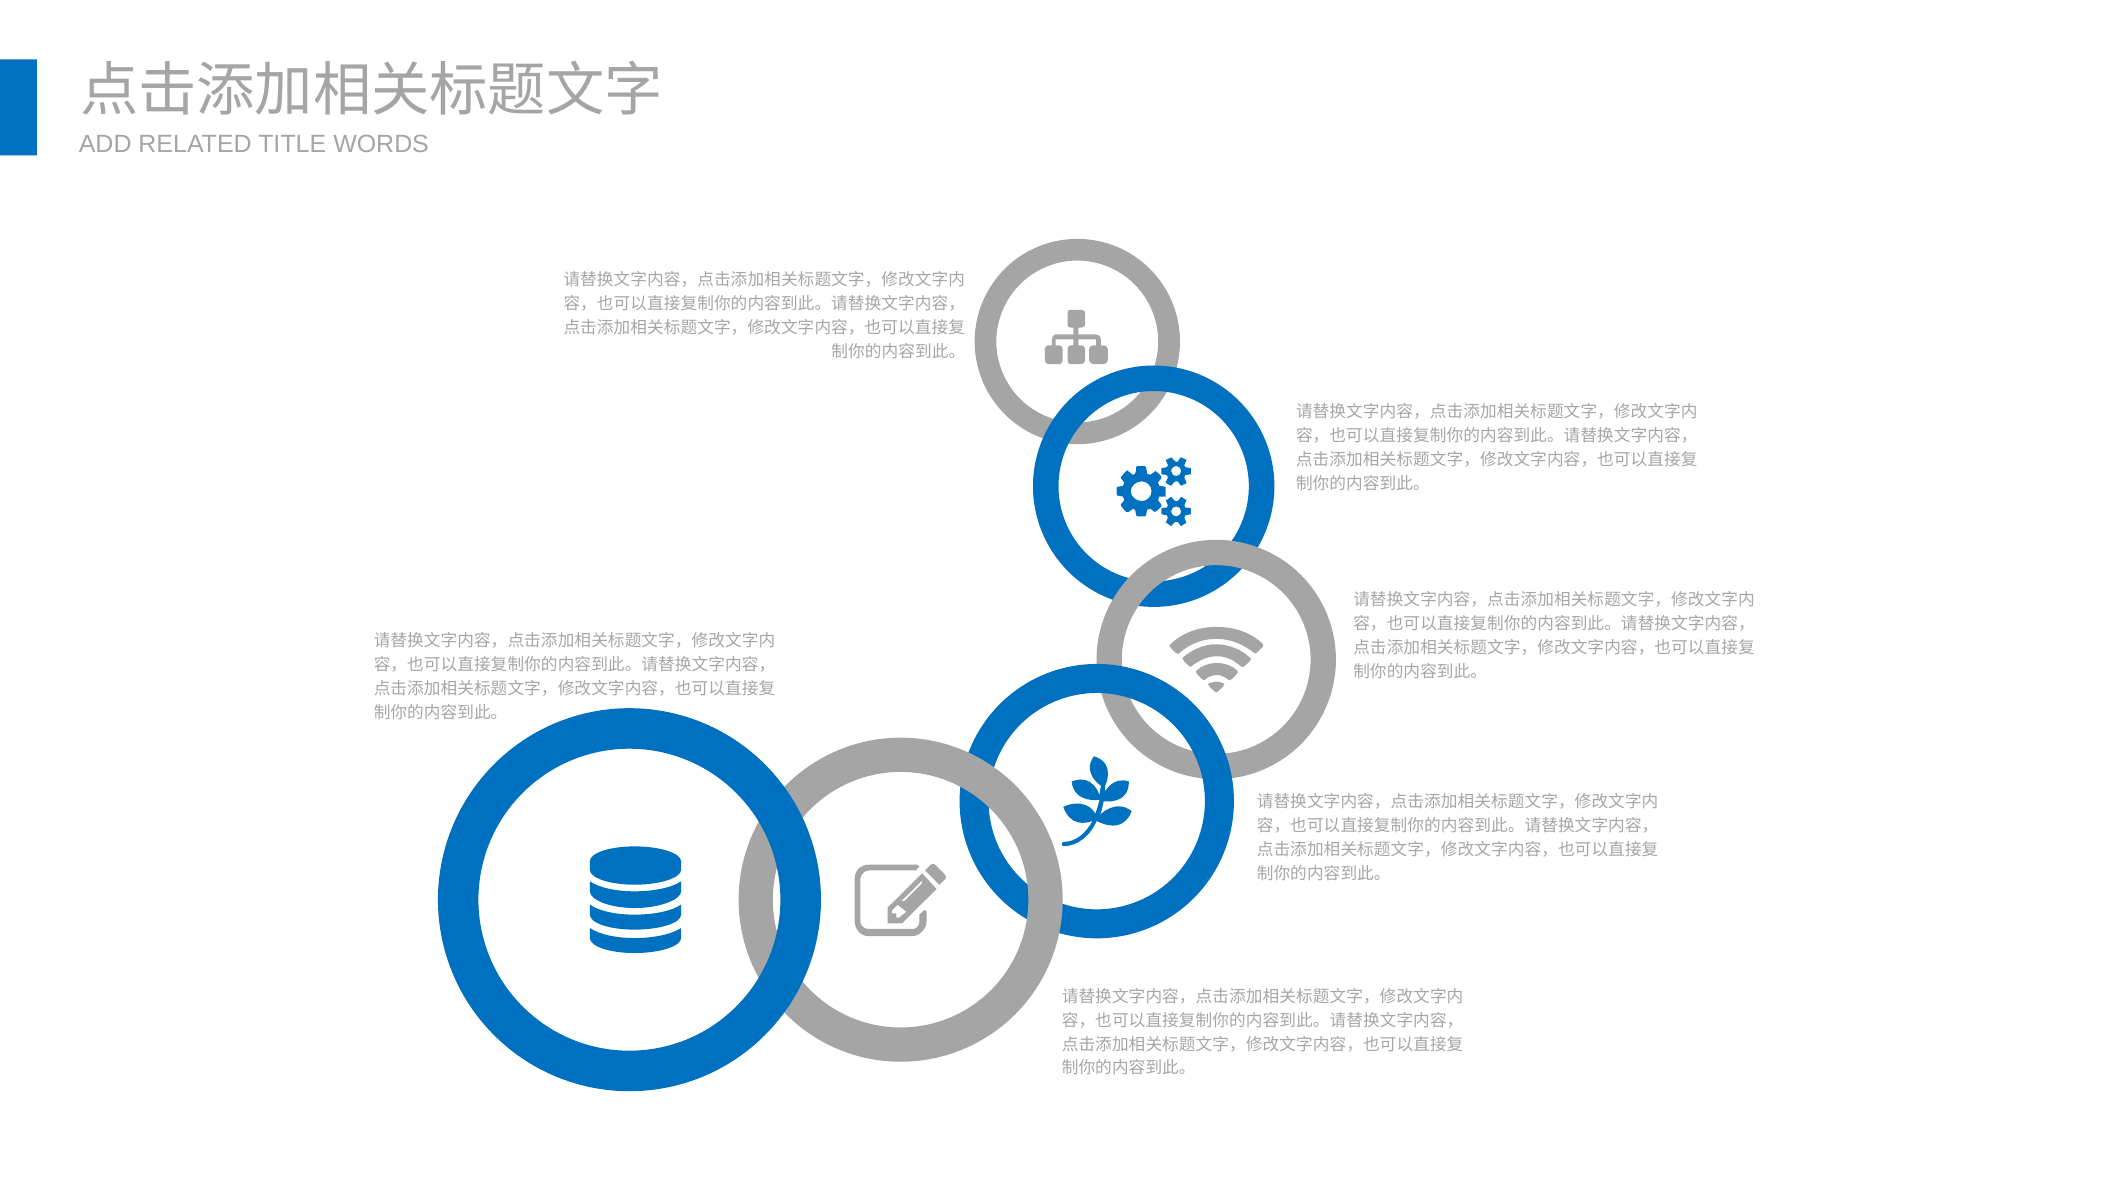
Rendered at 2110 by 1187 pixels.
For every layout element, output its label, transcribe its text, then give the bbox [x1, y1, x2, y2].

text_box 请替换文字内容，点击添加相关标题文字，修改文字内容，也可以直接复制你的内容到此。请替换文字内容，点击添加相关标题文字，修改文字内容，也可以直接复制你的内容到此。 [556, 265, 966, 361]
text_box [589, 846, 682, 885]
text_box [0, 58, 38, 157]
text_box [589, 927, 682, 954]
text_box [1196, 662, 1238, 681]
text_box [1140, 567, 1242, 608]
text_box [968, 662, 1235, 940]
text_box [1031, 364, 1276, 600]
text_box 请替换文字内容，点击添加相关标题文字，修改文字内容，也可以直接复制你的内容到此。请替换文字内容，点击添加相关标题文字，修改文字内容，也可以直接复制你的内容到此。 [373, 625, 783, 722]
text_box 点击添加相关标题文字 [64, 43, 679, 130]
text_box [1095, 538, 1337, 779]
text_box [589, 904, 682, 930]
text_box 请替换文字内容，点击添加相关标题文字，修改文字内容，也可以直接复制你的内容到此。请替换文字内容，点击添加相关标题文字，修改文字内容，也可以直接复制你的内容到此。 [1061, 981, 1468, 1078]
text_box [1169, 626, 1264, 654]
text_box [1116, 457, 1191, 527]
text_box [958, 788, 1027, 920]
text_box [589, 881, 682, 909]
text_box [785, 736, 1064, 1063]
text_box [925, 864, 946, 885]
text_box [973, 237, 1182, 439]
text_box [887, 873, 937, 924]
text_box [1100, 695, 1201, 780]
text_box [737, 822, 777, 977]
text_box [1044, 309, 1108, 365]
text_box [1208, 681, 1225, 693]
text_box 请替换文字内容，点击添加相关标题文字，修改文字内容，也可以直接复制你的内容到此。请替换文字内容，点击添加相关标题文字，修改文字内容，也可以直接复制你的内容到此。 [1296, 396, 1702, 493]
text_box 请替换文字内容，点击添加相关标题文字，修改文字内容，也可以直接复制你的内容到此。请替换文字内容，点击添加相关标题文字，修改文字内容，也可以直接复制你的内容到此。 [1353, 585, 1759, 681]
text_box 请替换文字内容，点击添加相关标题文字，修改文字内容，也可以直接复制你的内容到此。请替换文字内容，点击添加相关标题文字，修改文字内容，也可以直接复制你的内容到此。 [1256, 787, 1663, 883]
text_box [1061, 756, 1132, 847]
text_box [1182, 644, 1252, 667]
text_box [854, 864, 927, 937]
text_box ADD RELATED TITLE WORDS [62, 119, 446, 166]
text_box [436, 722, 823, 1093]
text_box [1070, 393, 1167, 446]
